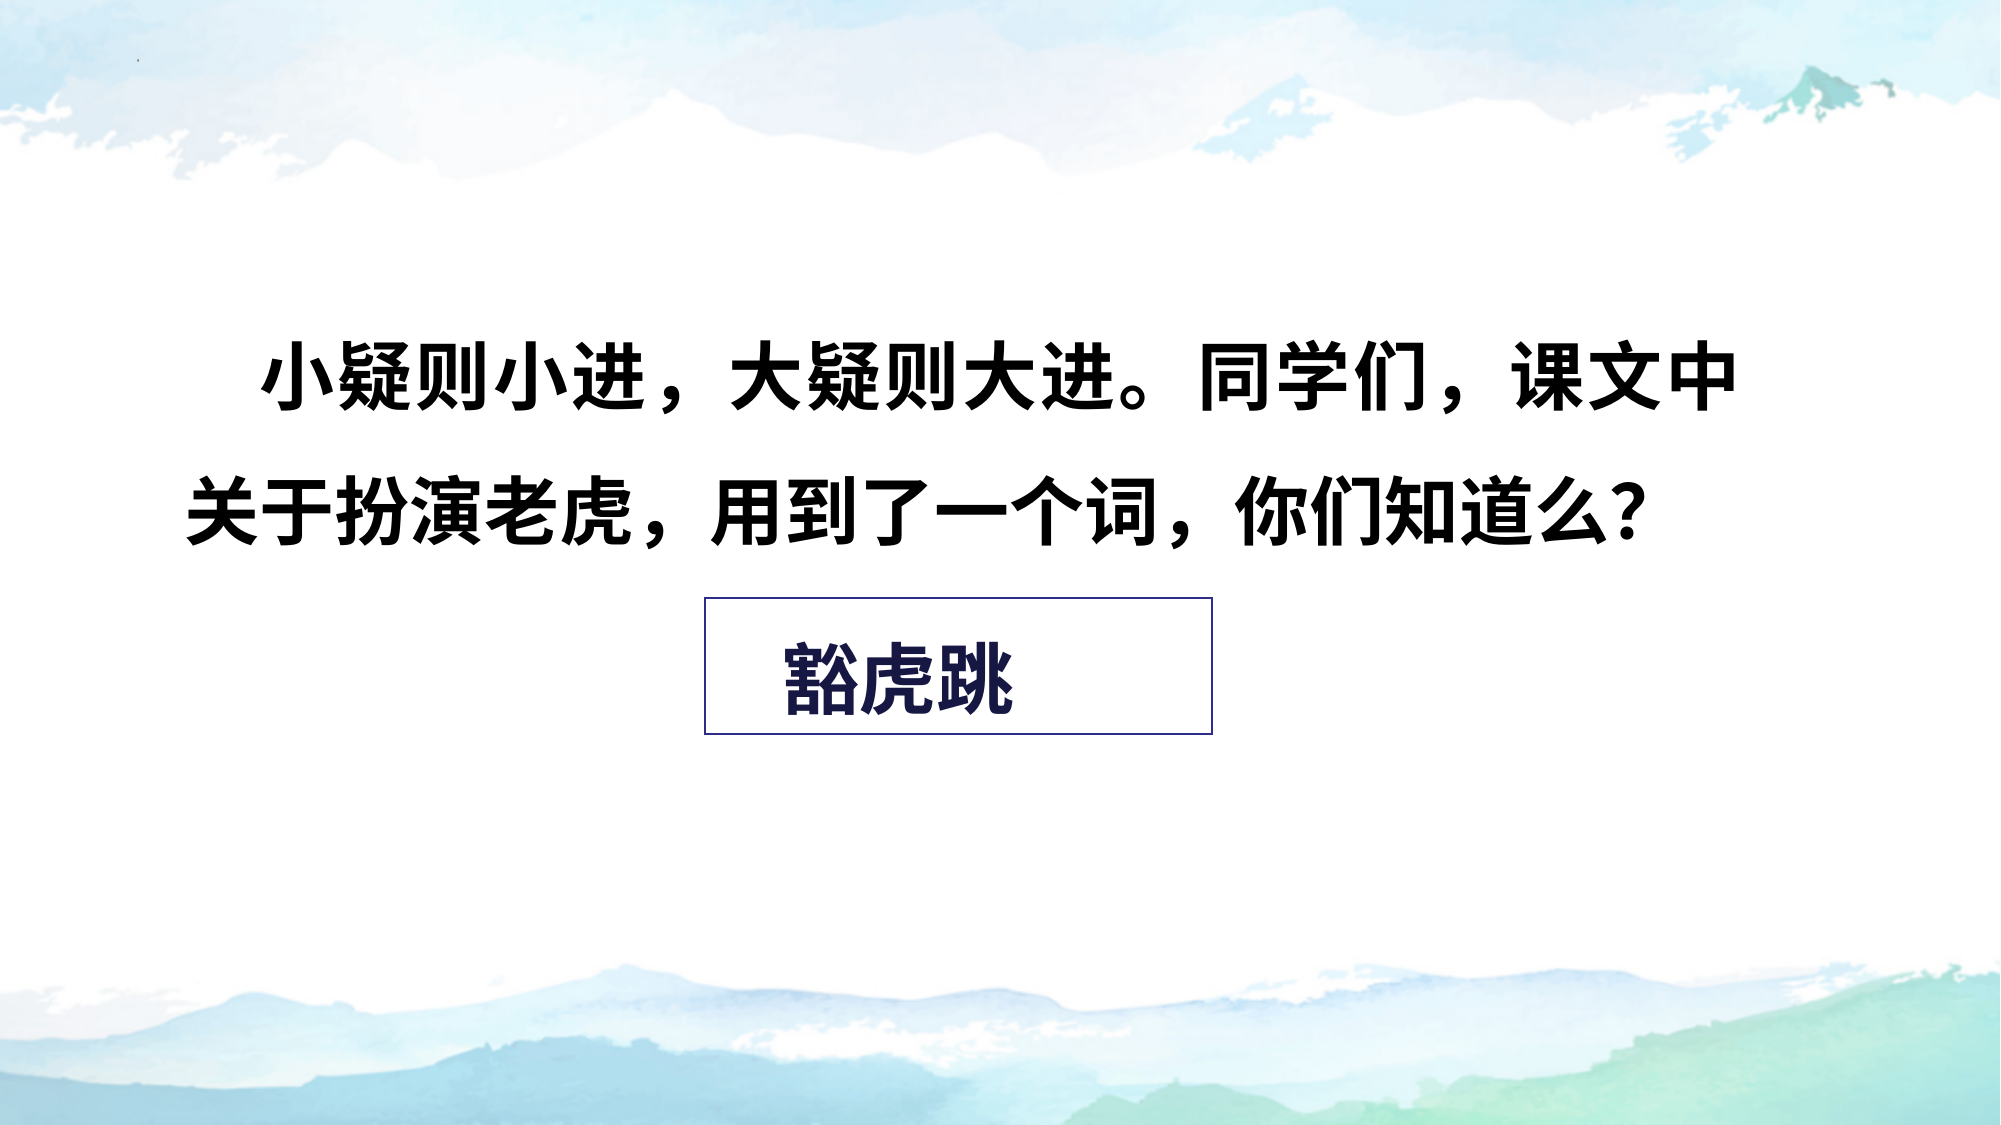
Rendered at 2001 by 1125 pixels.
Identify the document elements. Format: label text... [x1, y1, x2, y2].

text_box 豁虎跳 [704, 597, 1213, 735]
text_box 小疑则小进，大疑则大进。同学们，课文中关于扮演老虎，用到了一个词，你们知道么？ [173, 278, 1754, 561]
picture [0, 0, 2001, 1125]
